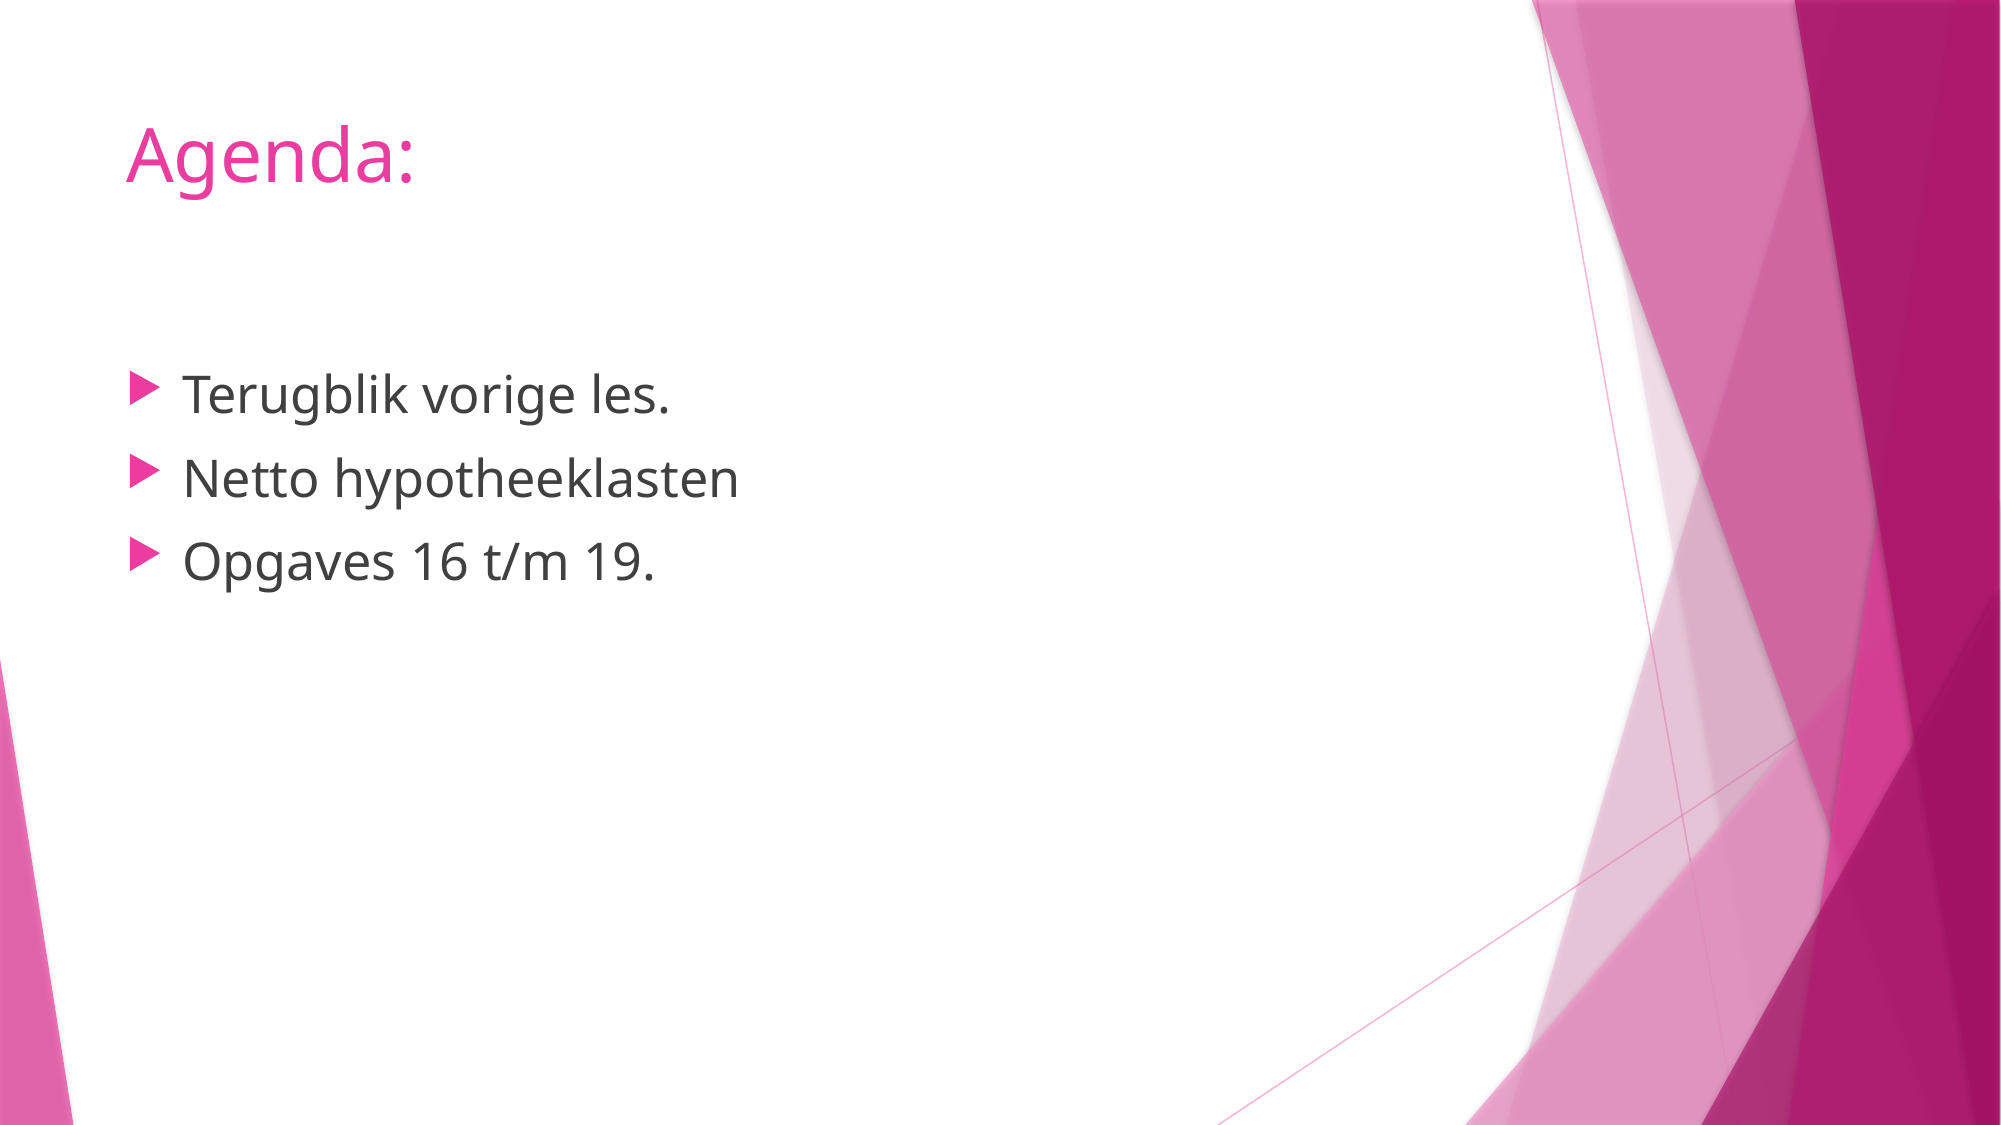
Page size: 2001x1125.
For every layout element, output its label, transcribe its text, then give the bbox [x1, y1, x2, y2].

title Agenda: [111, 99, 1522, 317]
list Terugblik vorige les. Netto hypotheeklasten Opgaves 16 t/m 19. [111, 354, 1522, 992]
